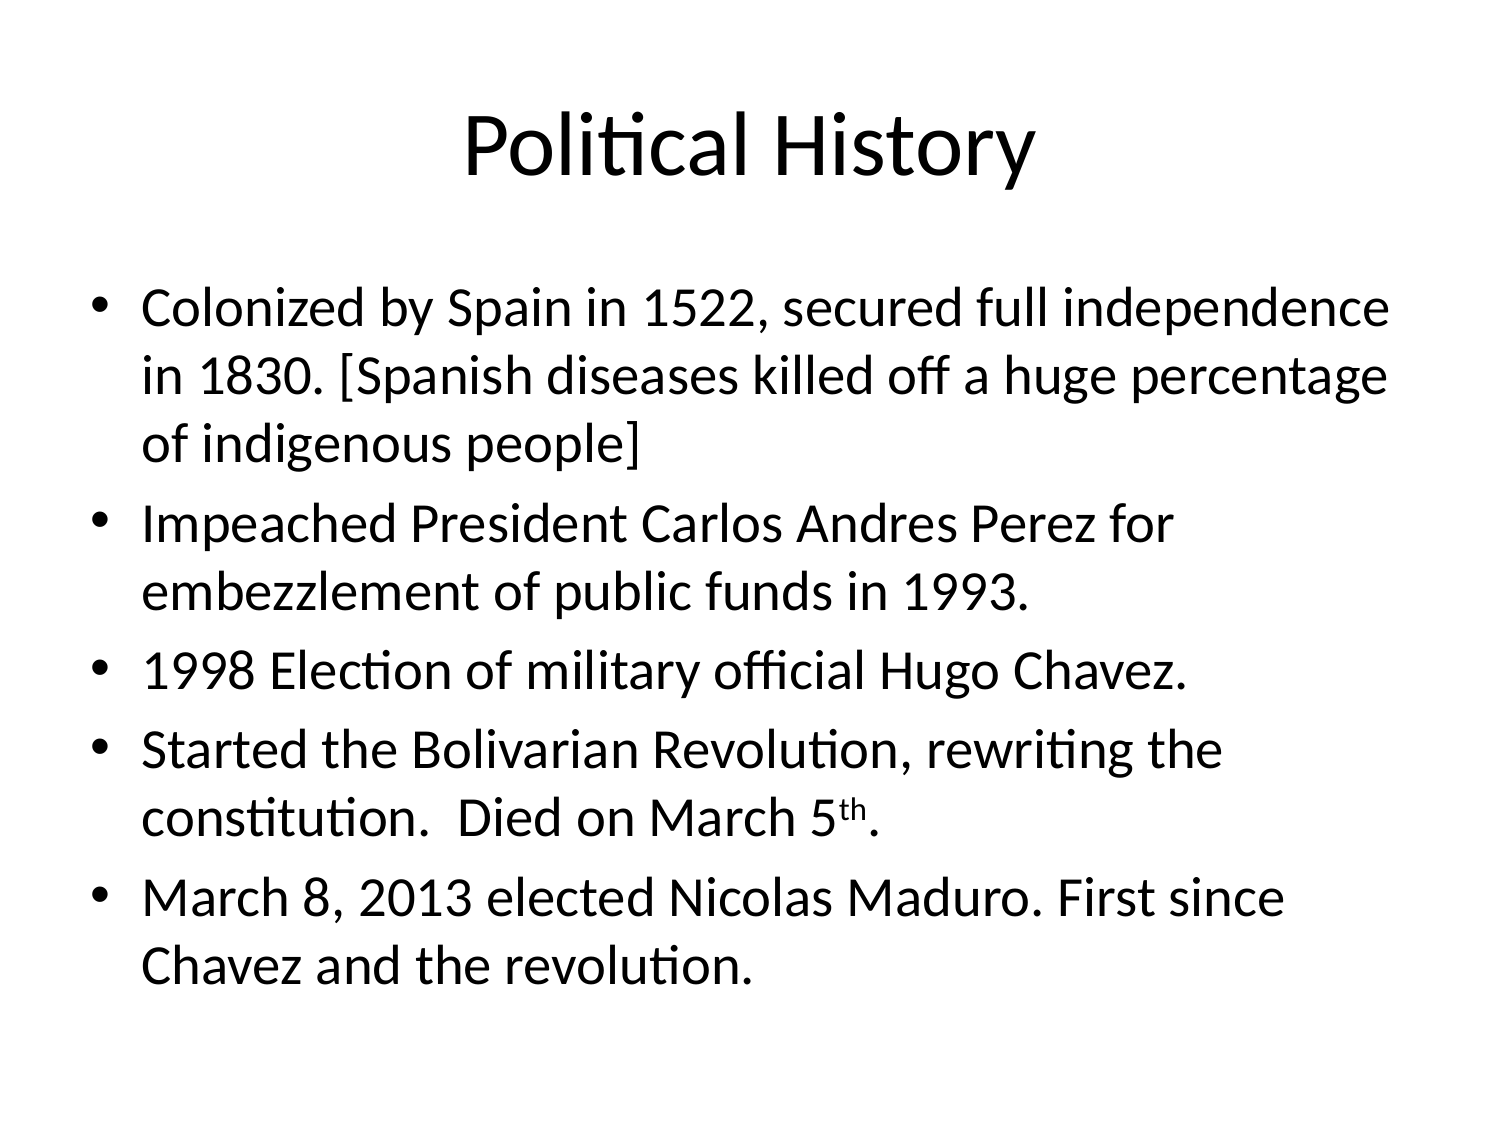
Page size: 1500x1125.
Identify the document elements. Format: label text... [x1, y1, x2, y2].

list Colonized by Spain in 1522, secured full independence in 1830. [Spanish diseases killed off a huge percentage of indigenous people] Impeached President Carlos Andres Perez for embezzlement of public funds in 1993. 1998 Election of military official Hugo Chavez. Started the Bolivarian Revolution, rewriting the constitution. Died on March 5th. March 8, 2013 elected Nicolas Maduro. First since Chavez and the revolution. [75, 262, 1425, 1005]
title Political History [75, 45, 1425, 233]
